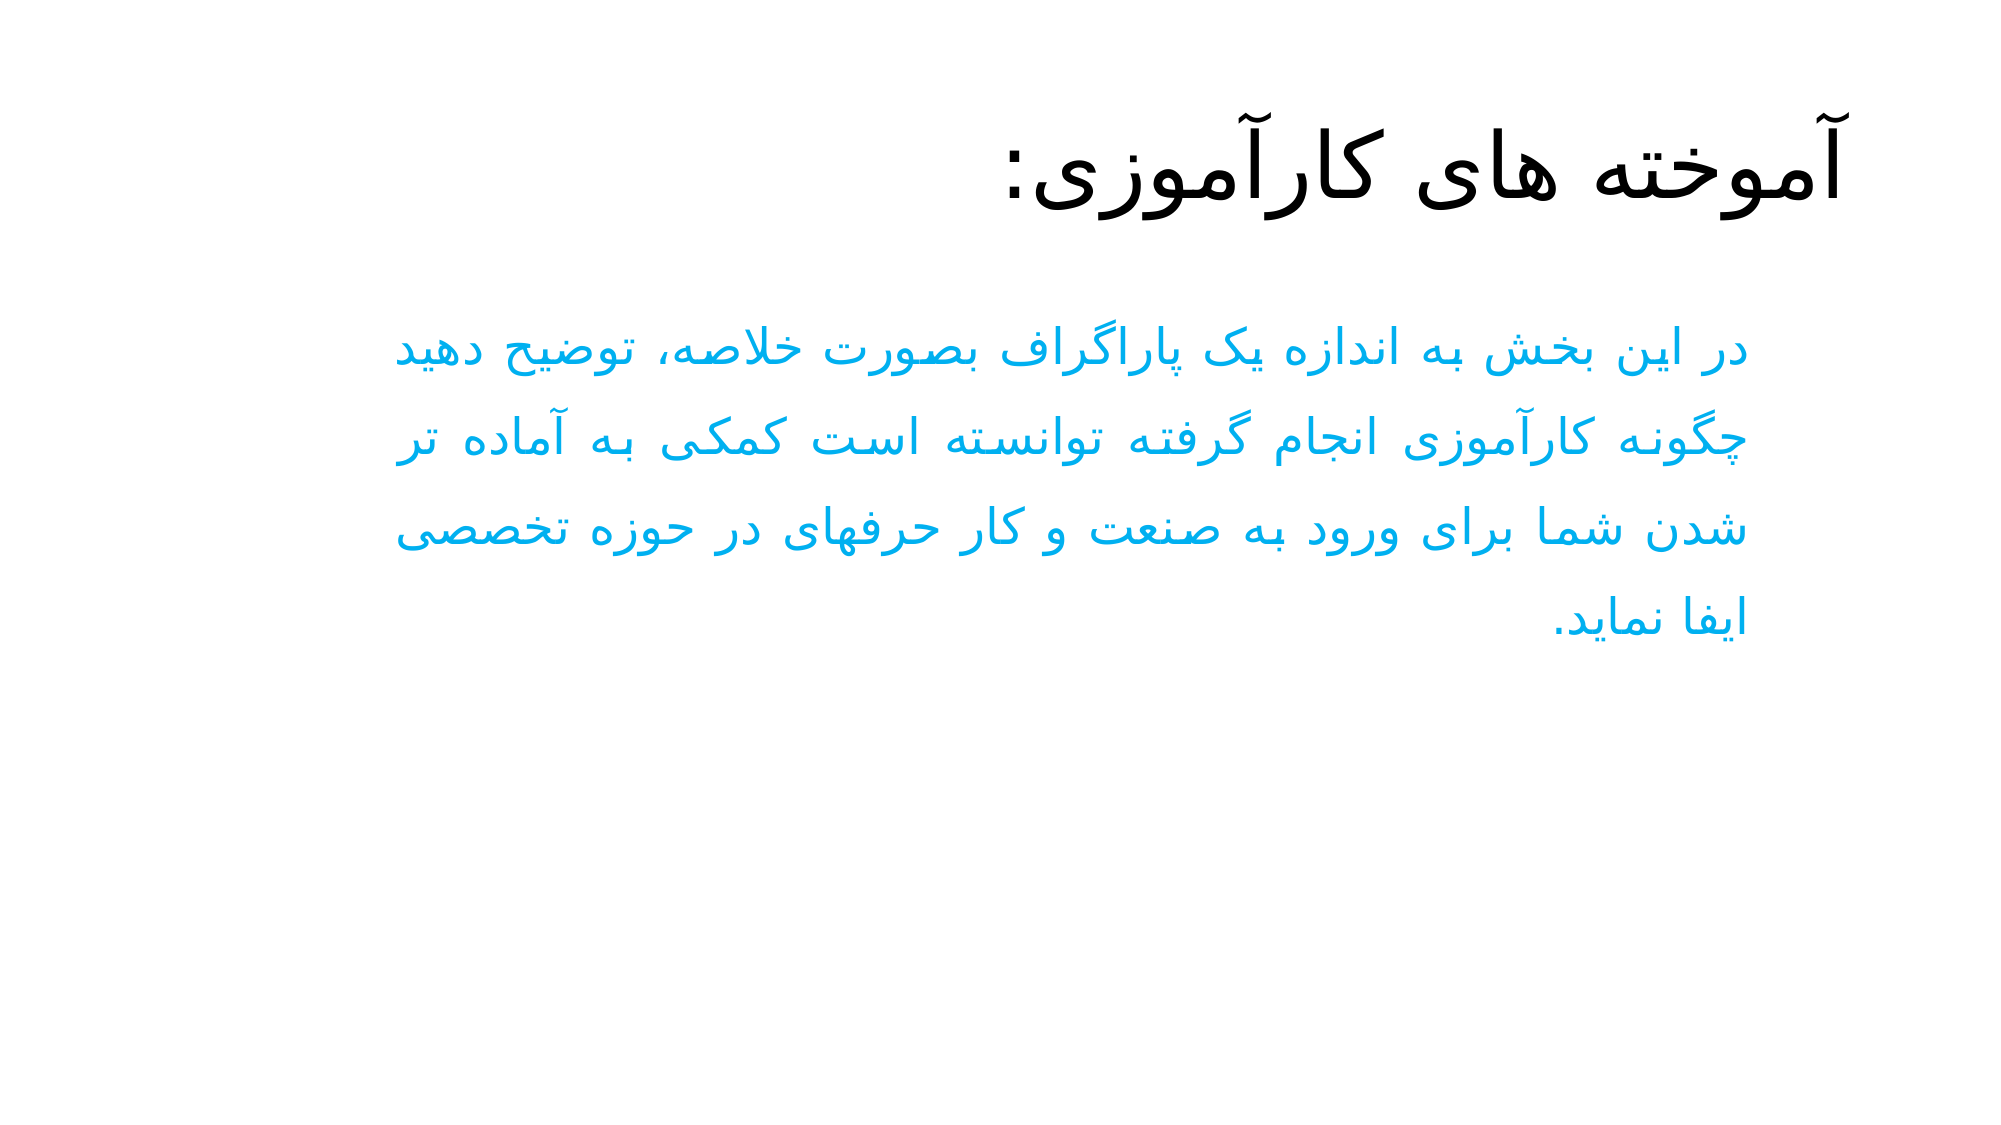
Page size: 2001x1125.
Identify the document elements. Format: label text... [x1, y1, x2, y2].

text_box در این بخش به اندازه یک پاراگراف بصورت خلاصه، توضیح دهید چگونه کارآموزی انجام گرفته توانسته است کمکی به آماده تر شدن شما برای ورود به صنعت و کار حرفهای در حوزه تخصصی ایفا نماید. [377, 277, 1765, 652]
title آموخته های کارآموزی: [137, 59, 1863, 278]
